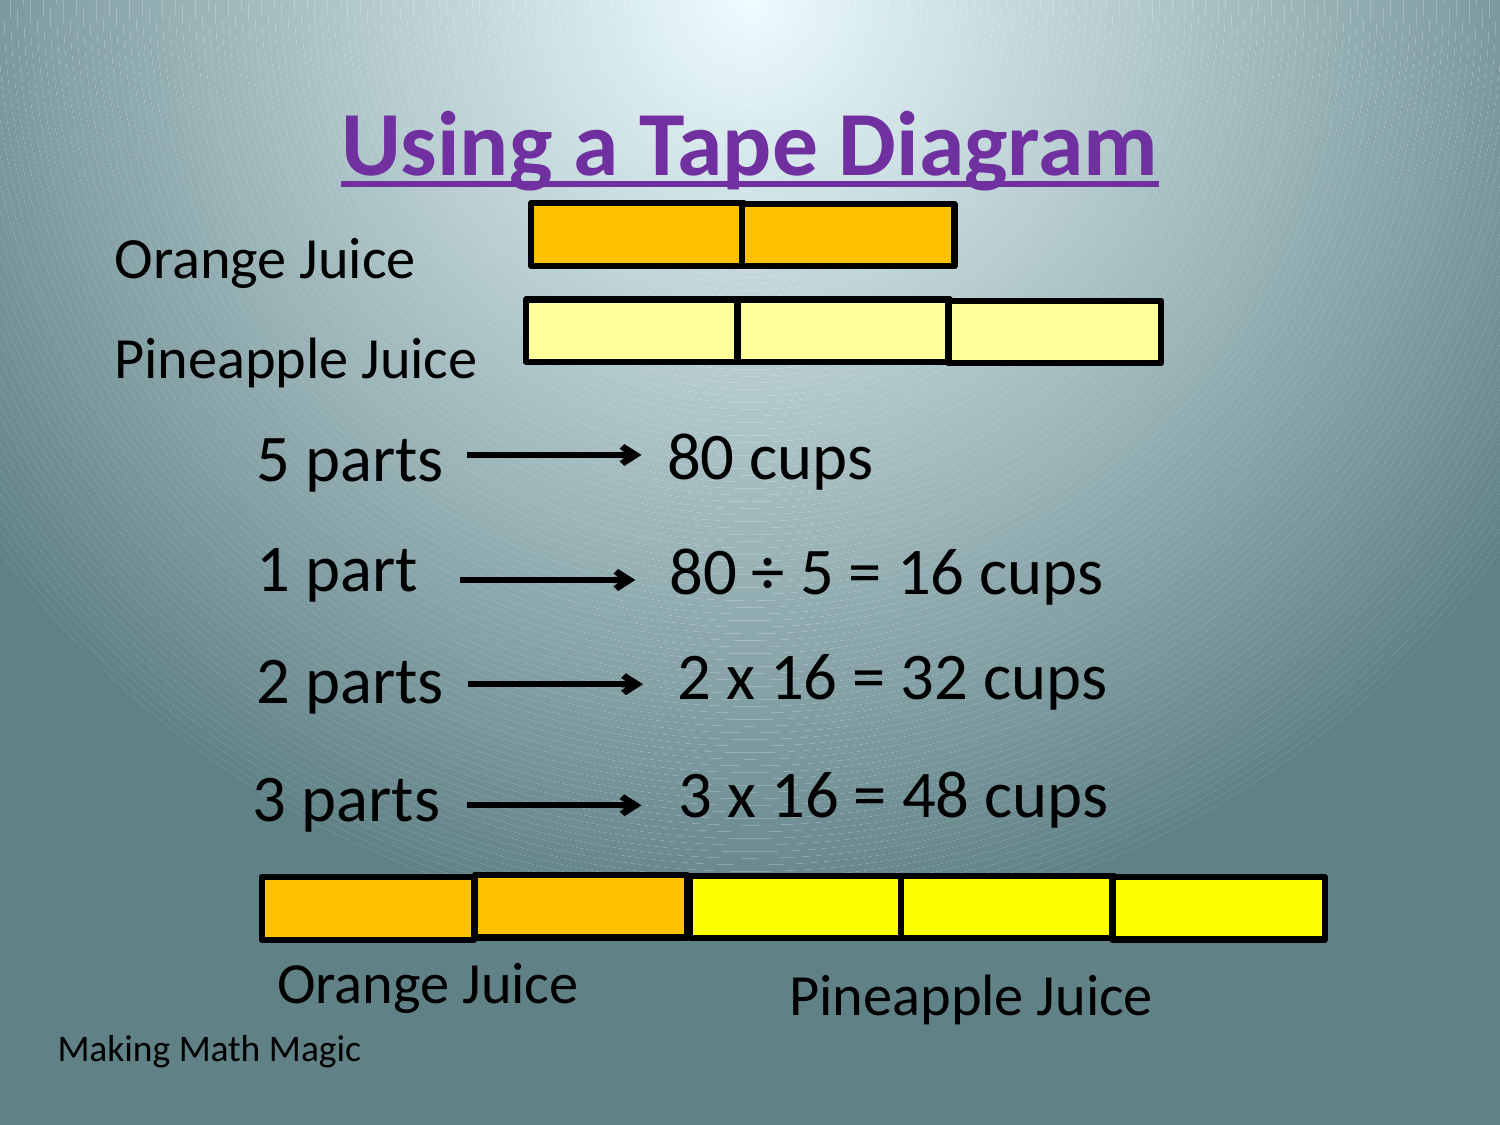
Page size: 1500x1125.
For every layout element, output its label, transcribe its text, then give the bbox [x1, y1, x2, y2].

text_box Pineapple Juice [774, 950, 1275, 1035]
text_box Orange Juice [262, 937, 1325, 1023]
text_box 80 ÷ 5 = 16 cups [654, 520, 1180, 646]
text_box [947, 299, 1163, 365]
text_box Making Math Magic [42, 1016, 531, 1077]
text_box 3 parts [237, 746, 488, 872]
text_box [1110, 875, 1327, 941]
text_box Pineapple Juice [99, 312, 1163, 398]
text_box [524, 297, 735, 364]
text_box [688, 874, 899, 937]
title Using a Tape Diagram [74, 44, 1426, 233]
text_box 2 parts [241, 629, 492, 755]
text_box 3 x 16 = 48 cups [663, 742, 1189, 868]
text_box [740, 202, 957, 268]
list 5 parts [241, 407, 492, 517]
text_box [260, 875, 473, 942]
text_box [529, 201, 746, 268]
text_box [735, 297, 952, 364]
text_box 2 x 16 = 32 cups [662, 624, 1188, 750]
text_box Orange Juice [99, 212, 1163, 298]
text_box 80 cups [652, 404, 990, 530]
text_box [899, 874, 1116, 937]
text_box [473, 873, 689, 937]
text_box 1 part [241, 517, 492, 629]
